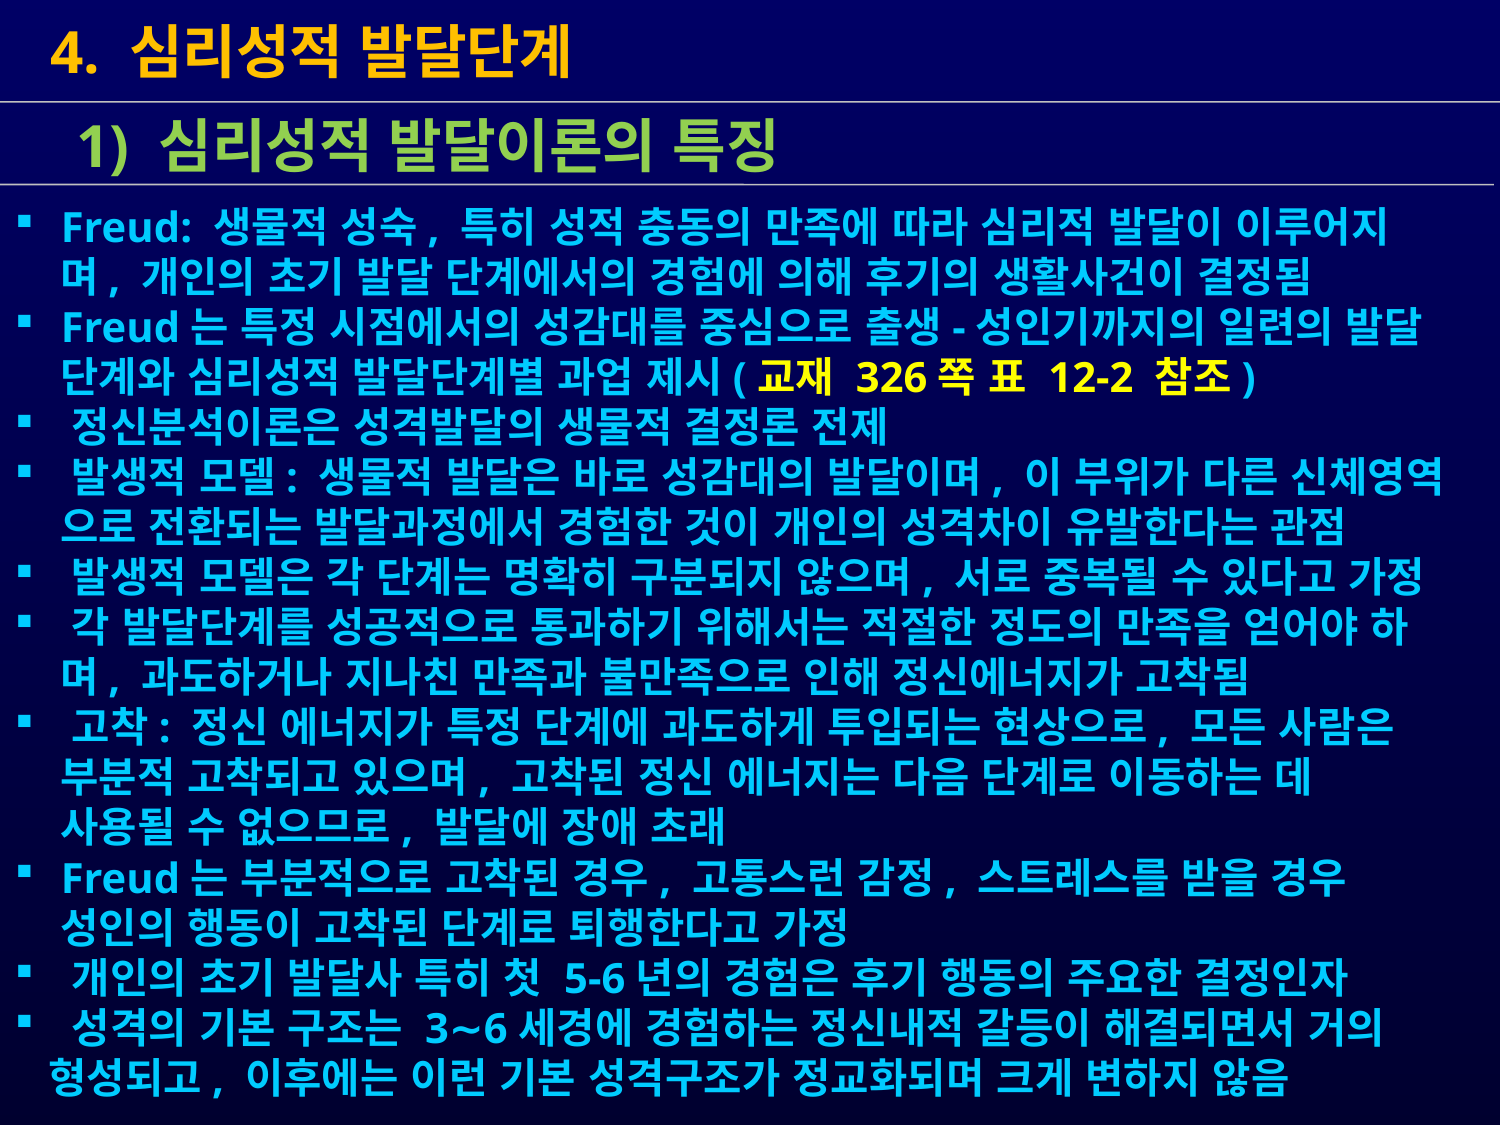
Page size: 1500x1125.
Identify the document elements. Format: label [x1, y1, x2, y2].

text_box [0, 6, 1500, 1118]
